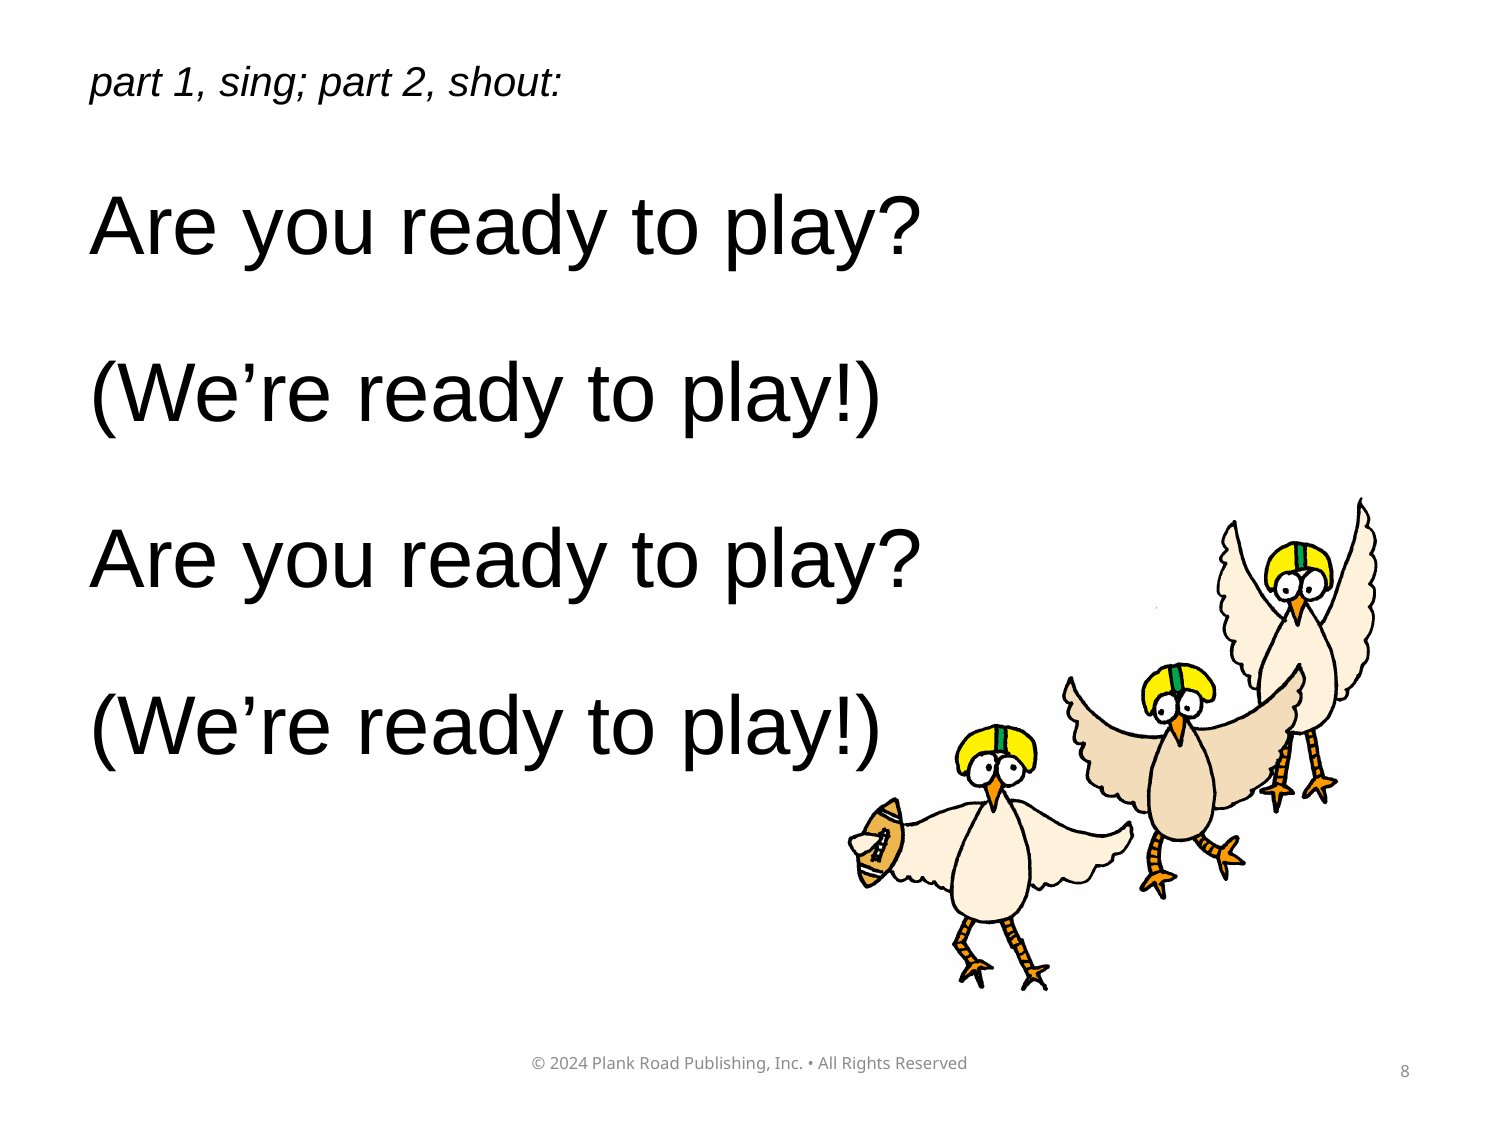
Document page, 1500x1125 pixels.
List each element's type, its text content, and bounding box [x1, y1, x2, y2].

slide_number 8 [1074, 1042, 1425, 1103]
picture [801, 467, 1426, 1029]
list part 1, sing; part 2, shout: Are you ready to play? (We’re ready to play!) Are you ready to play? (We’re ready to play!) [75, 22, 1425, 1014]
